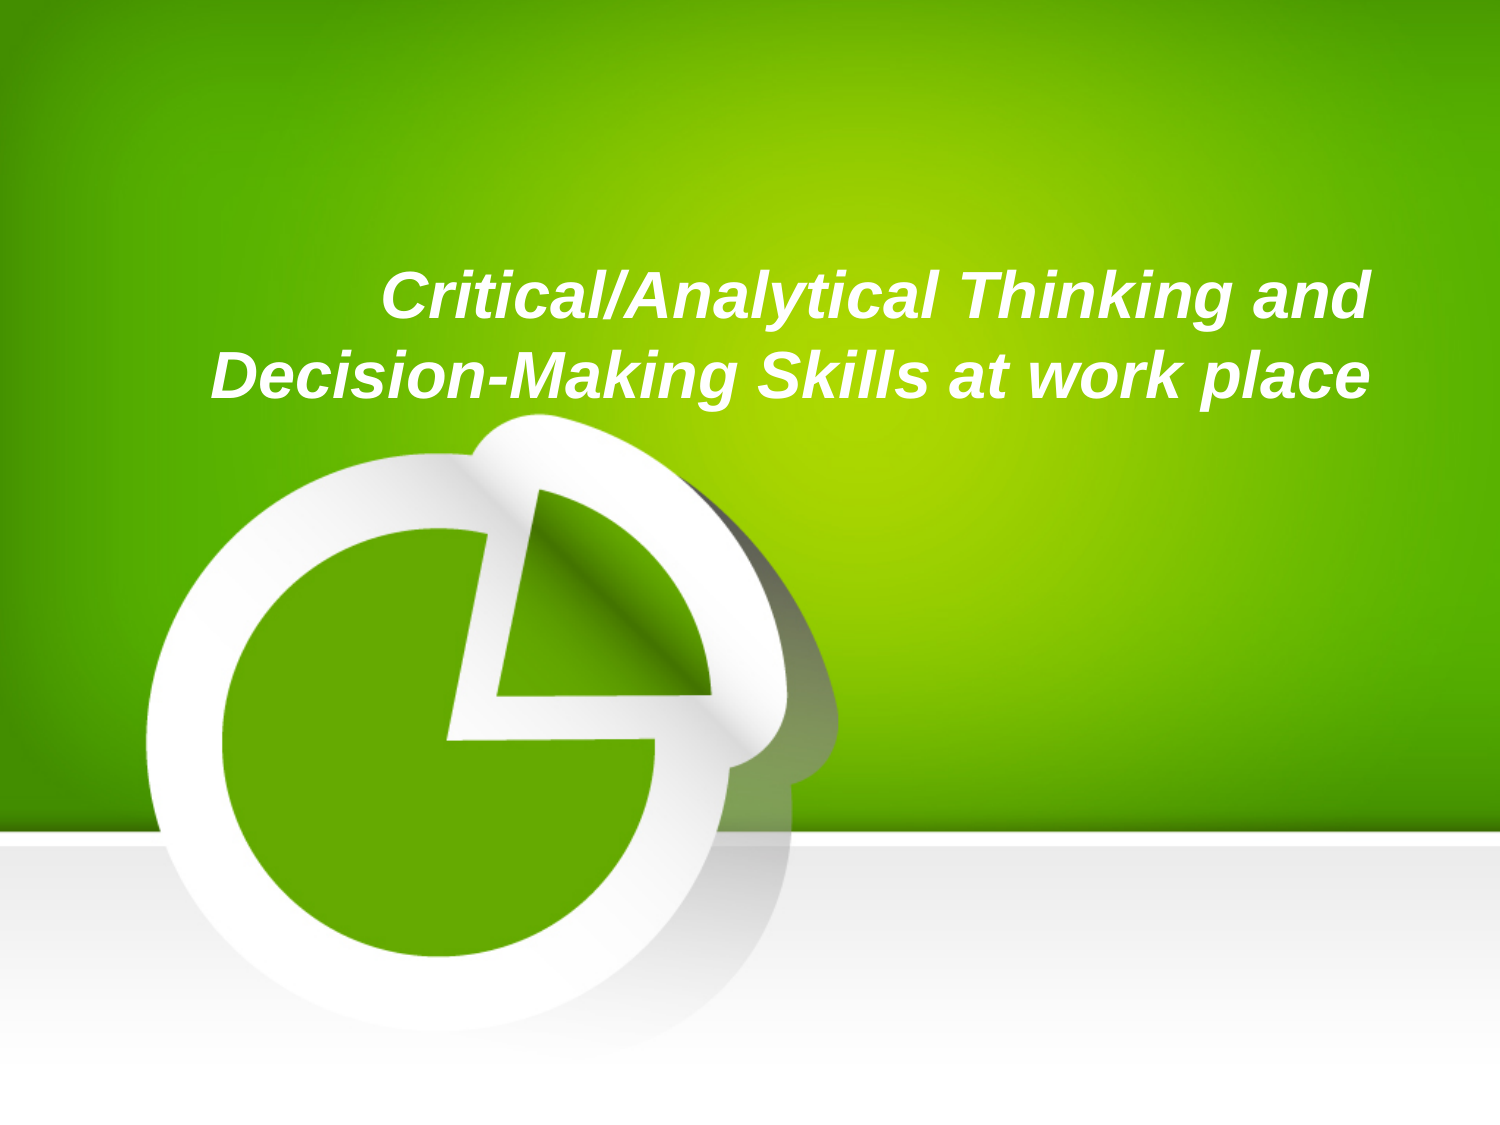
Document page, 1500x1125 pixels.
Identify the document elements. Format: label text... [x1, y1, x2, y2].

picture [0, 0, 1500, 1125]
title Critical/Analytical Thinking and Decision-Making Skills at work place [112, 251, 1388, 494]
